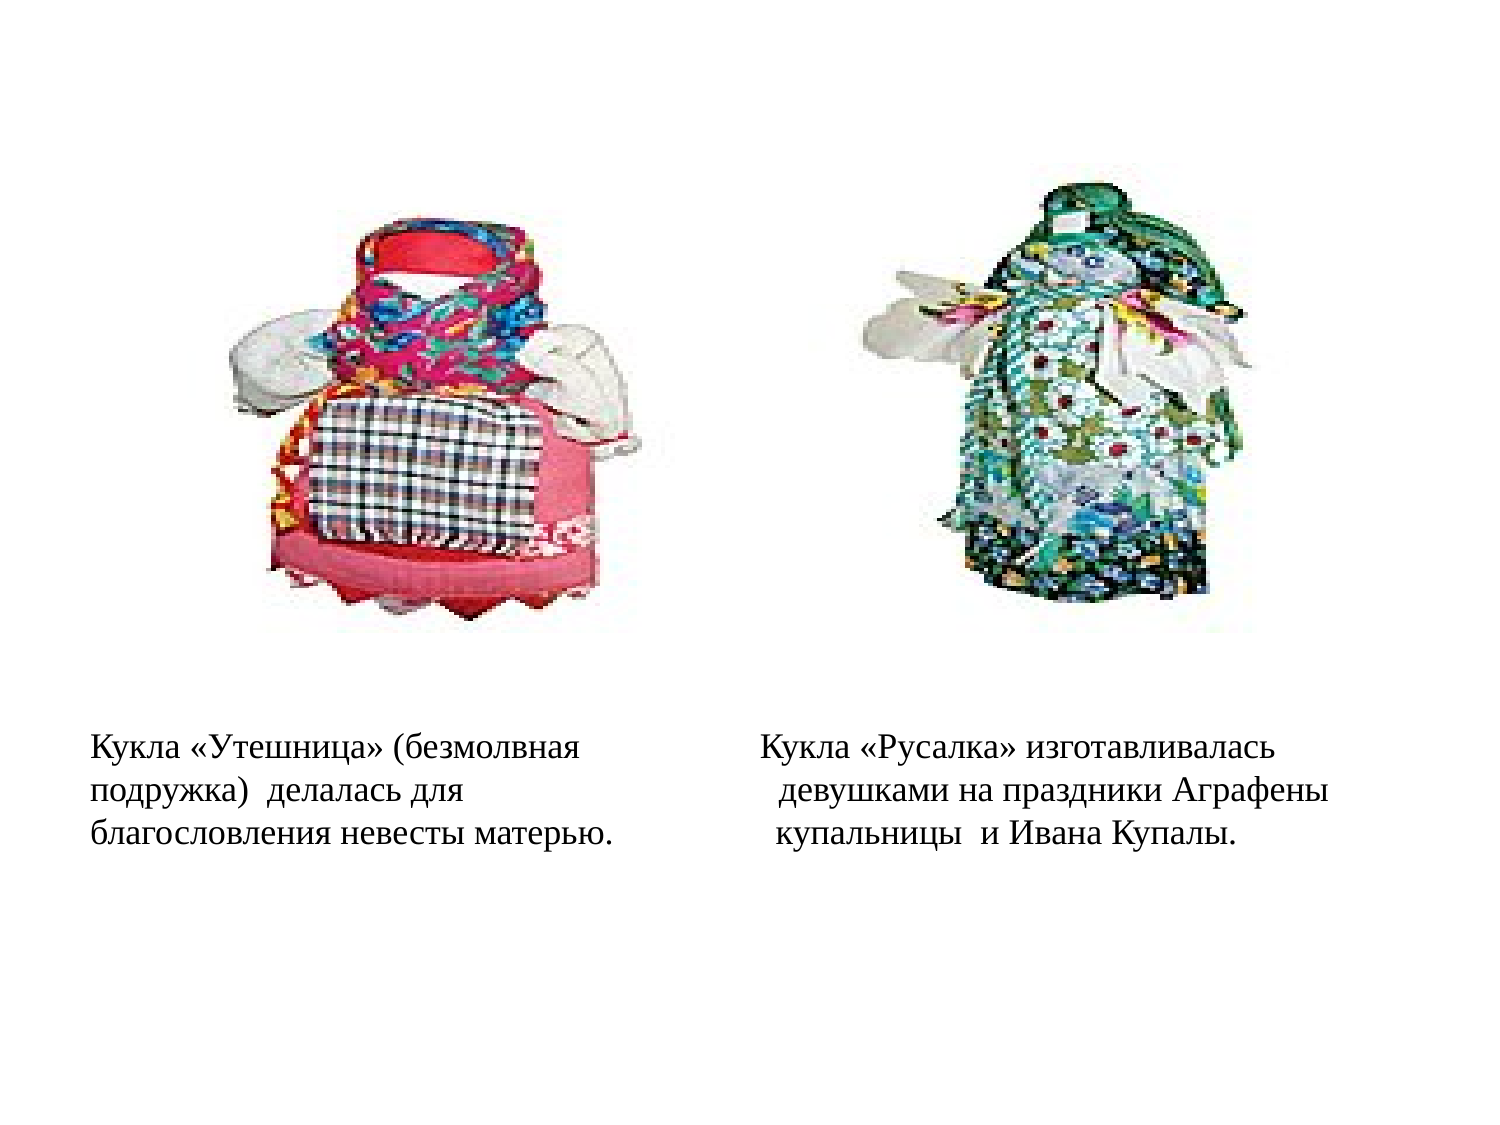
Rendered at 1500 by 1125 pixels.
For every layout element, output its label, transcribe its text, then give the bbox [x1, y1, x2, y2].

picture [808, 163, 1337, 633]
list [187, 163, 680, 633]
title Кукла «Утешница» (безмолвная Кукла «Русалка» изготавливалась подружка) делалась для девушками на праздники Аграфены благословления невесты матерью. купальницы и Ивана Купалы. [75, 714, 1425, 903]
